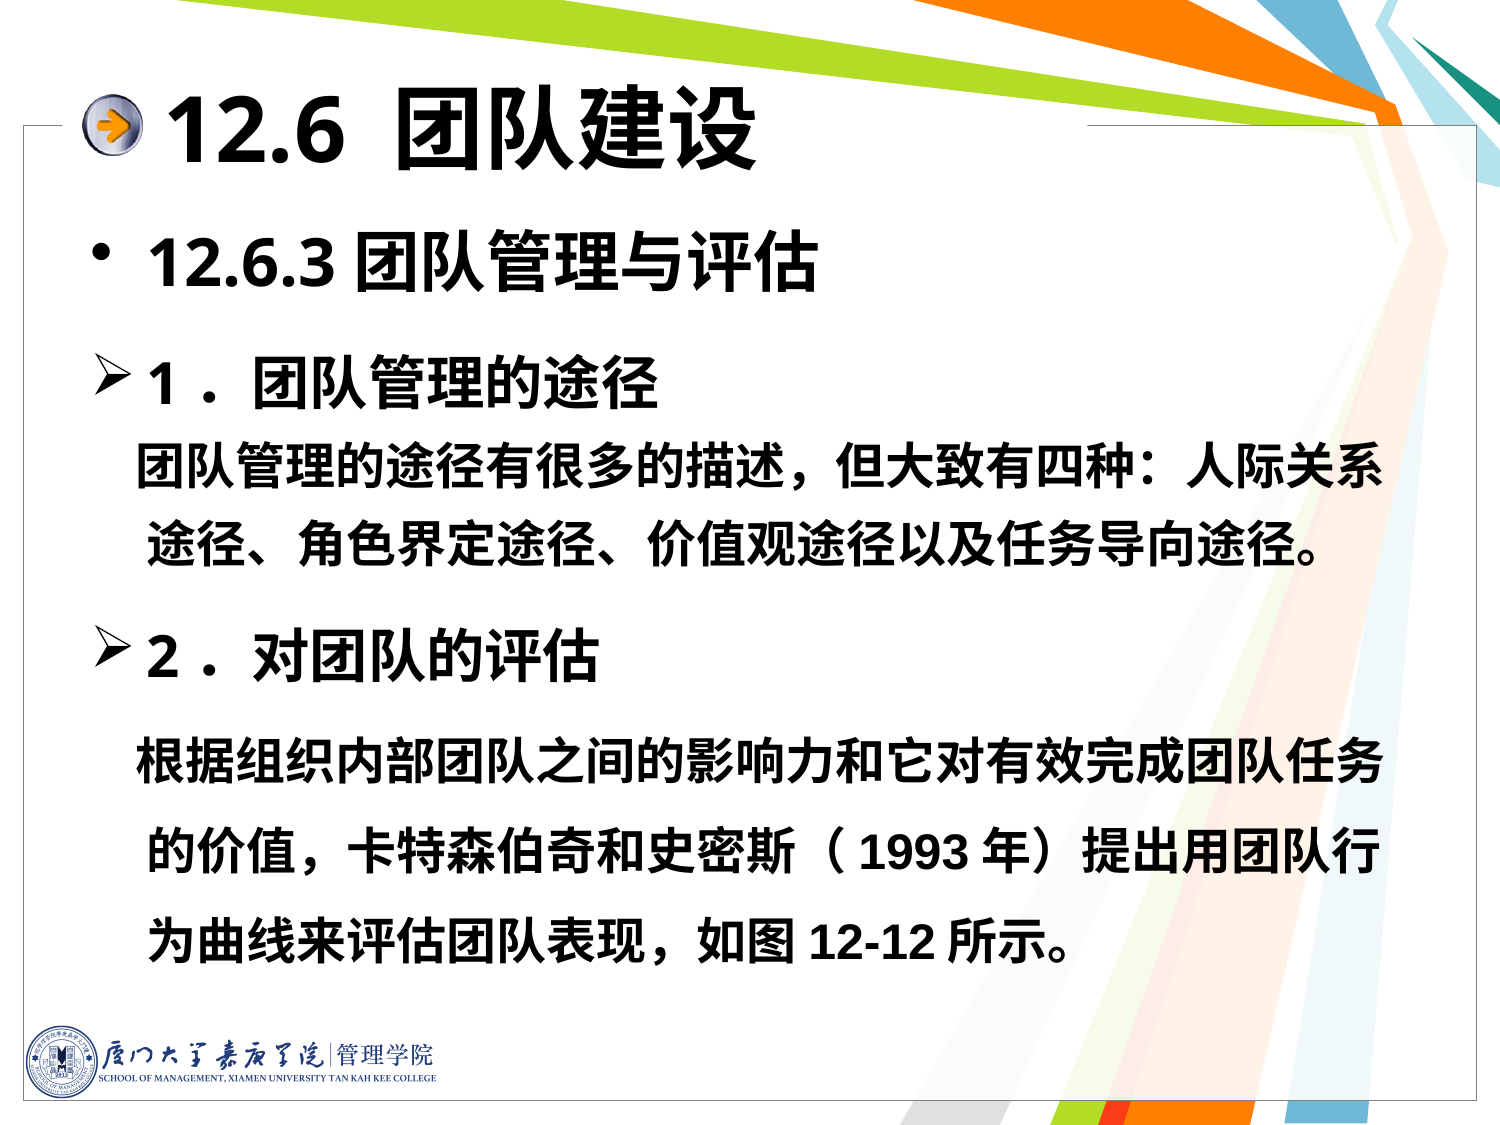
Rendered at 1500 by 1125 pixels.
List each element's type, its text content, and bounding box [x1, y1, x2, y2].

picture [24, 1024, 438, 1100]
list 12.6.3团队管理与评估 1．团队管理的途径 团队管理的途径有很多的描述，但大致有四种：人际关系途径、角色界定途径、价值观途径以及任务导向途径。 2．对团队的评估 根据组织内部团队之间的影响力和它对有效完成团队任务的价值，卡特森伯奇和史密斯（1993年）提出用团队行为曲线来评估团队表现，如图12-12所示。 [75, 212, 1425, 774]
picture [82, 94, 143, 156]
title 12.6 团队建设 [148, 32, 1182, 212]
